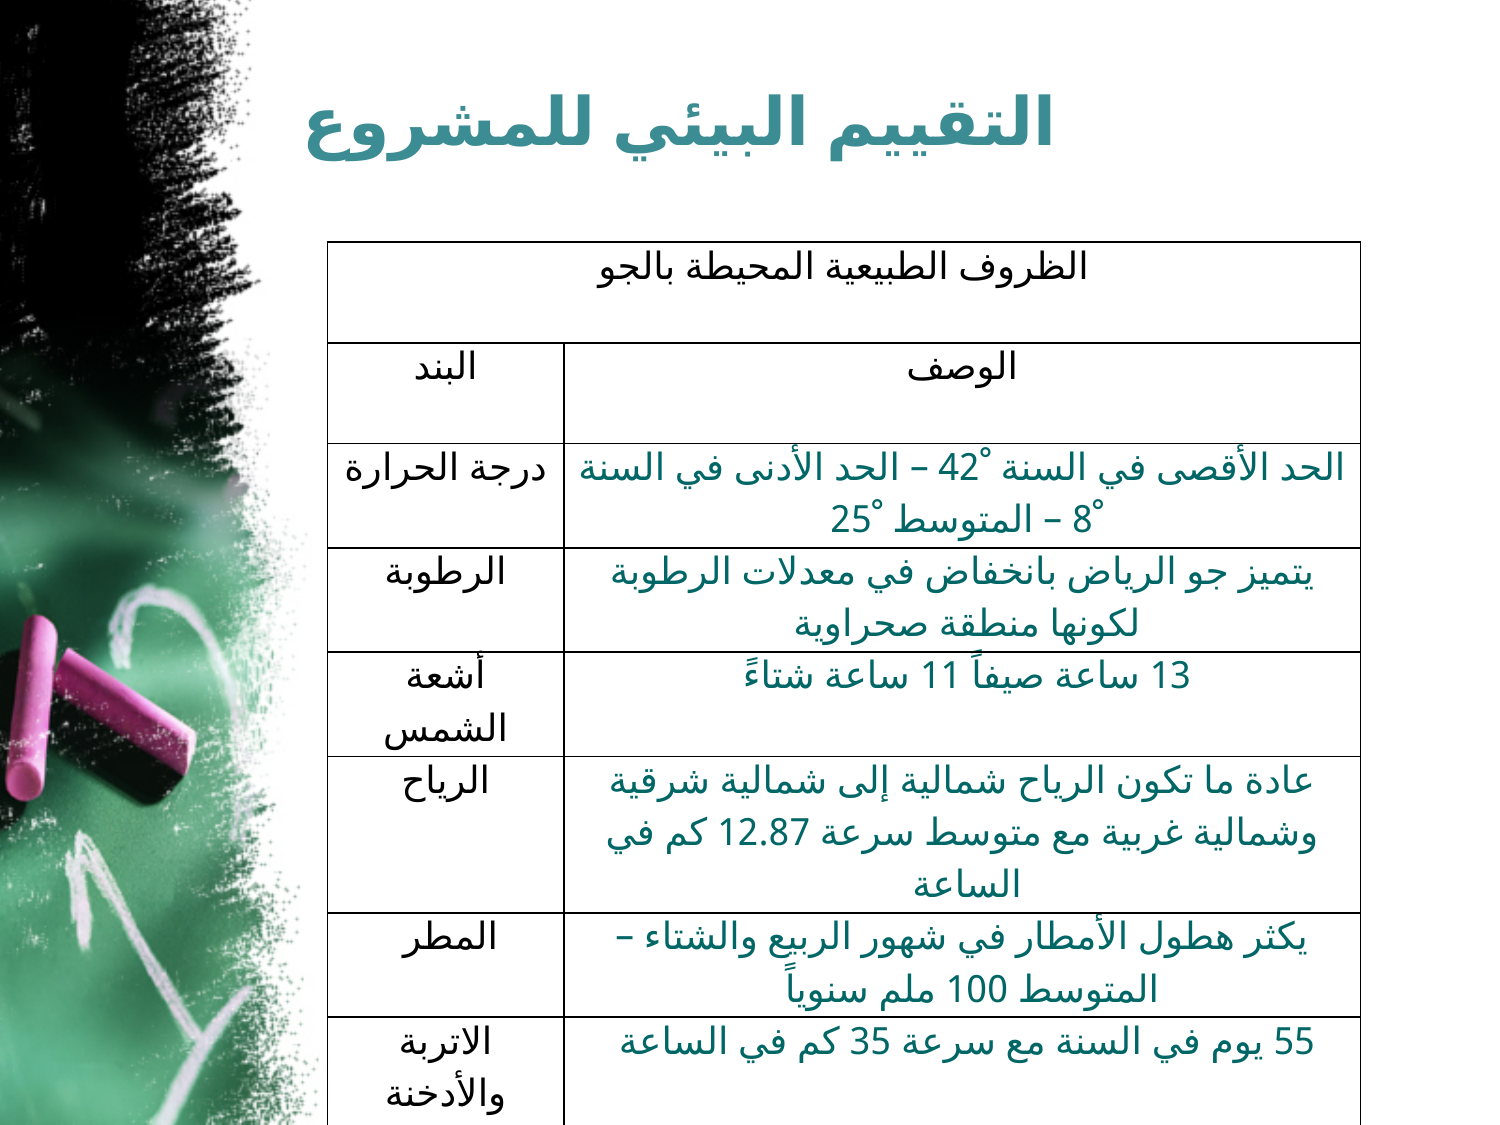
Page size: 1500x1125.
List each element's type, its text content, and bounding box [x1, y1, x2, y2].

table_cell الاتربة والأدخنة المتصاعدة [328, 1018, 563, 1125]
table_cell درجة الحرارة [328, 444, 563, 547]
table_cell يكثر هطول الأمطار في شهور الربيع والشتاء – المتوسط 100 ملم سنوياً [565, 914, 1360, 1016]
table_cell 55 يوم في السنة مع سرعة 35 كم في الساعة [565, 1018, 1360, 1125]
title التقييم البيئي للمشروع [287, 50, 1438, 188]
table_cell 13 ساعة صيفاً 11 ساعة شتاءً [565, 653, 1360, 756]
table_cell عادة ما تكون الرياح شمالية إلى شمالية شرقية وشمالية غربية مع متوسط سرعة 12.87 كم في الساعة [565, 757, 1360, 912]
table_cell الرطوبة [328, 549, 563, 651]
table_header الظروف الطبيعية المحيطة بالجو [328, 243, 1360, 342]
table_cell الوصف [565, 344, 1360, 443]
table_cell يتميز جو الرياض بانخفاض في معدلات الرطوبة لكونها منطقة صحراوية [565, 549, 1360, 651]
table_cell البند [328, 344, 563, 443]
table_cell المطر [328, 914, 563, 1016]
table_cell الرياح [328, 757, 563, 912]
table_cell الحد الأقصى في السنة ﹾ42 – الحد الأدنى في السنة ﹾ8 – المتوسط ﹾ25 [565, 444, 1360, 547]
table_cell أشعة الشمس [328, 653, 563, 756]
picture [0, 0, 1500, 1125]
